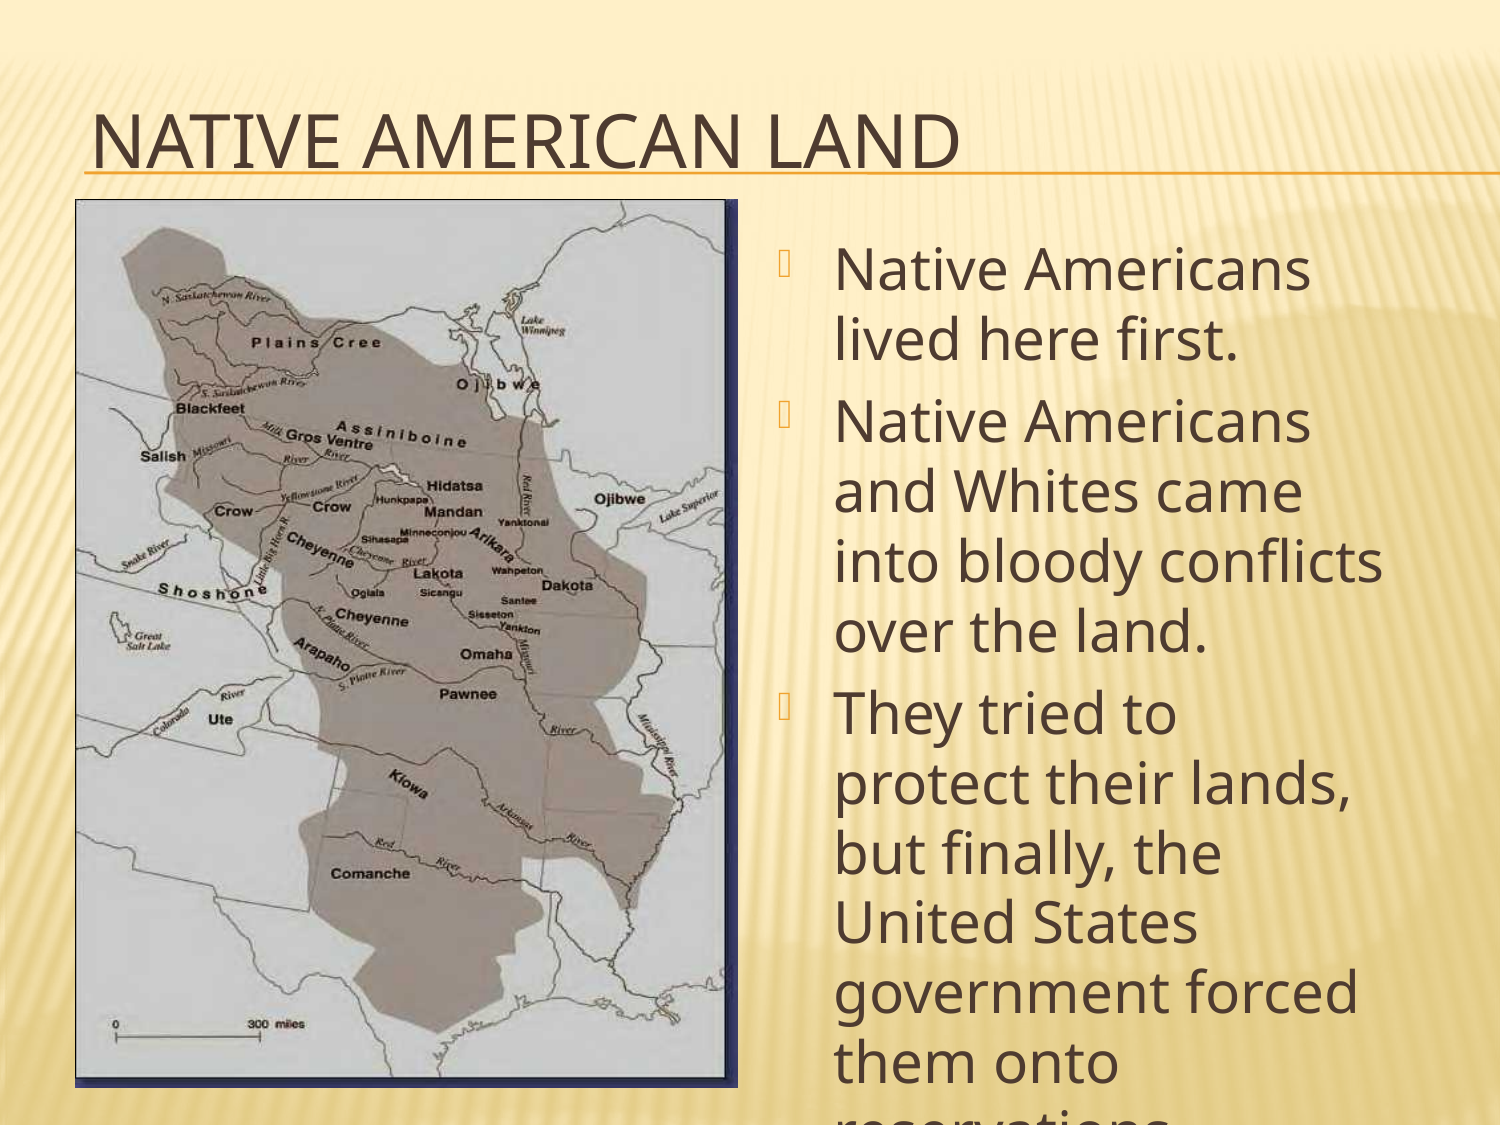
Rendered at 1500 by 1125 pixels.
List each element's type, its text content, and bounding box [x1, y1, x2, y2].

title Native American Land [75, 45, 1425, 233]
picture [74, 199, 738, 1088]
list Native Americans lived here first. Native Americans and Whites came into bloody conflicts over the land. They tried to protect their lands, but finally, the United States government forced them onto reservations. [762, 224, 1401, 1101]
